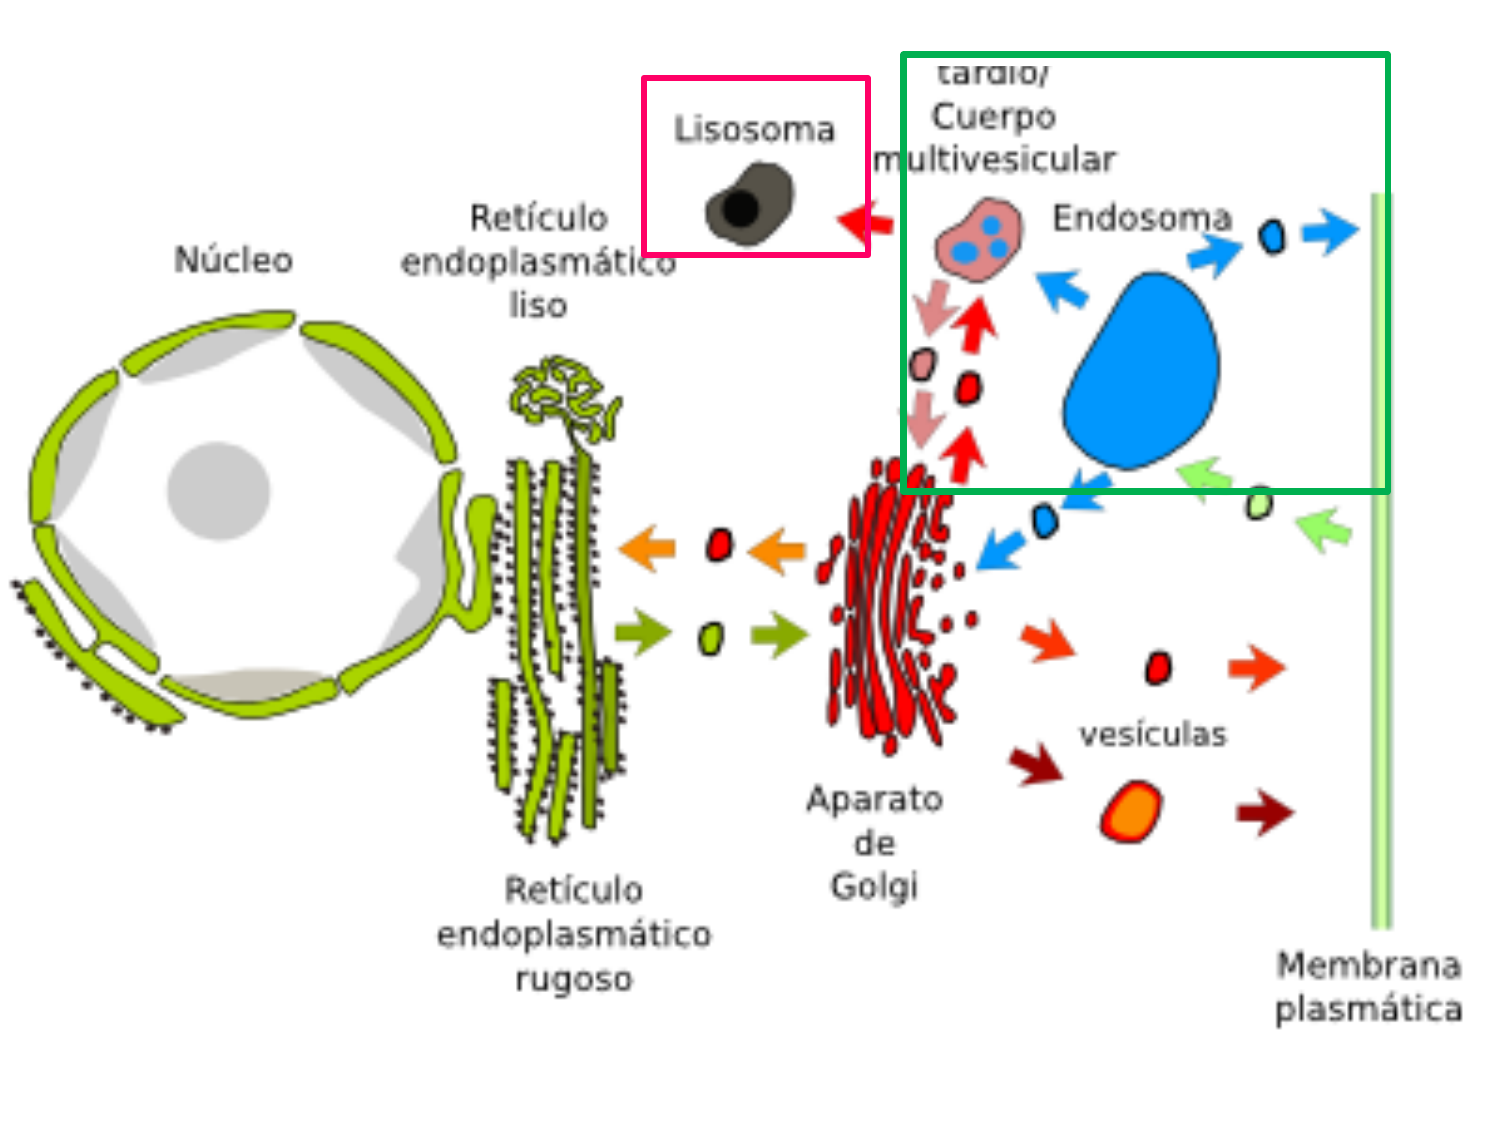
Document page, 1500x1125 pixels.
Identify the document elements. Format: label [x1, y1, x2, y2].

picture [0, 66, 1500, 1071]
text_box [901, 52, 1390, 64]
